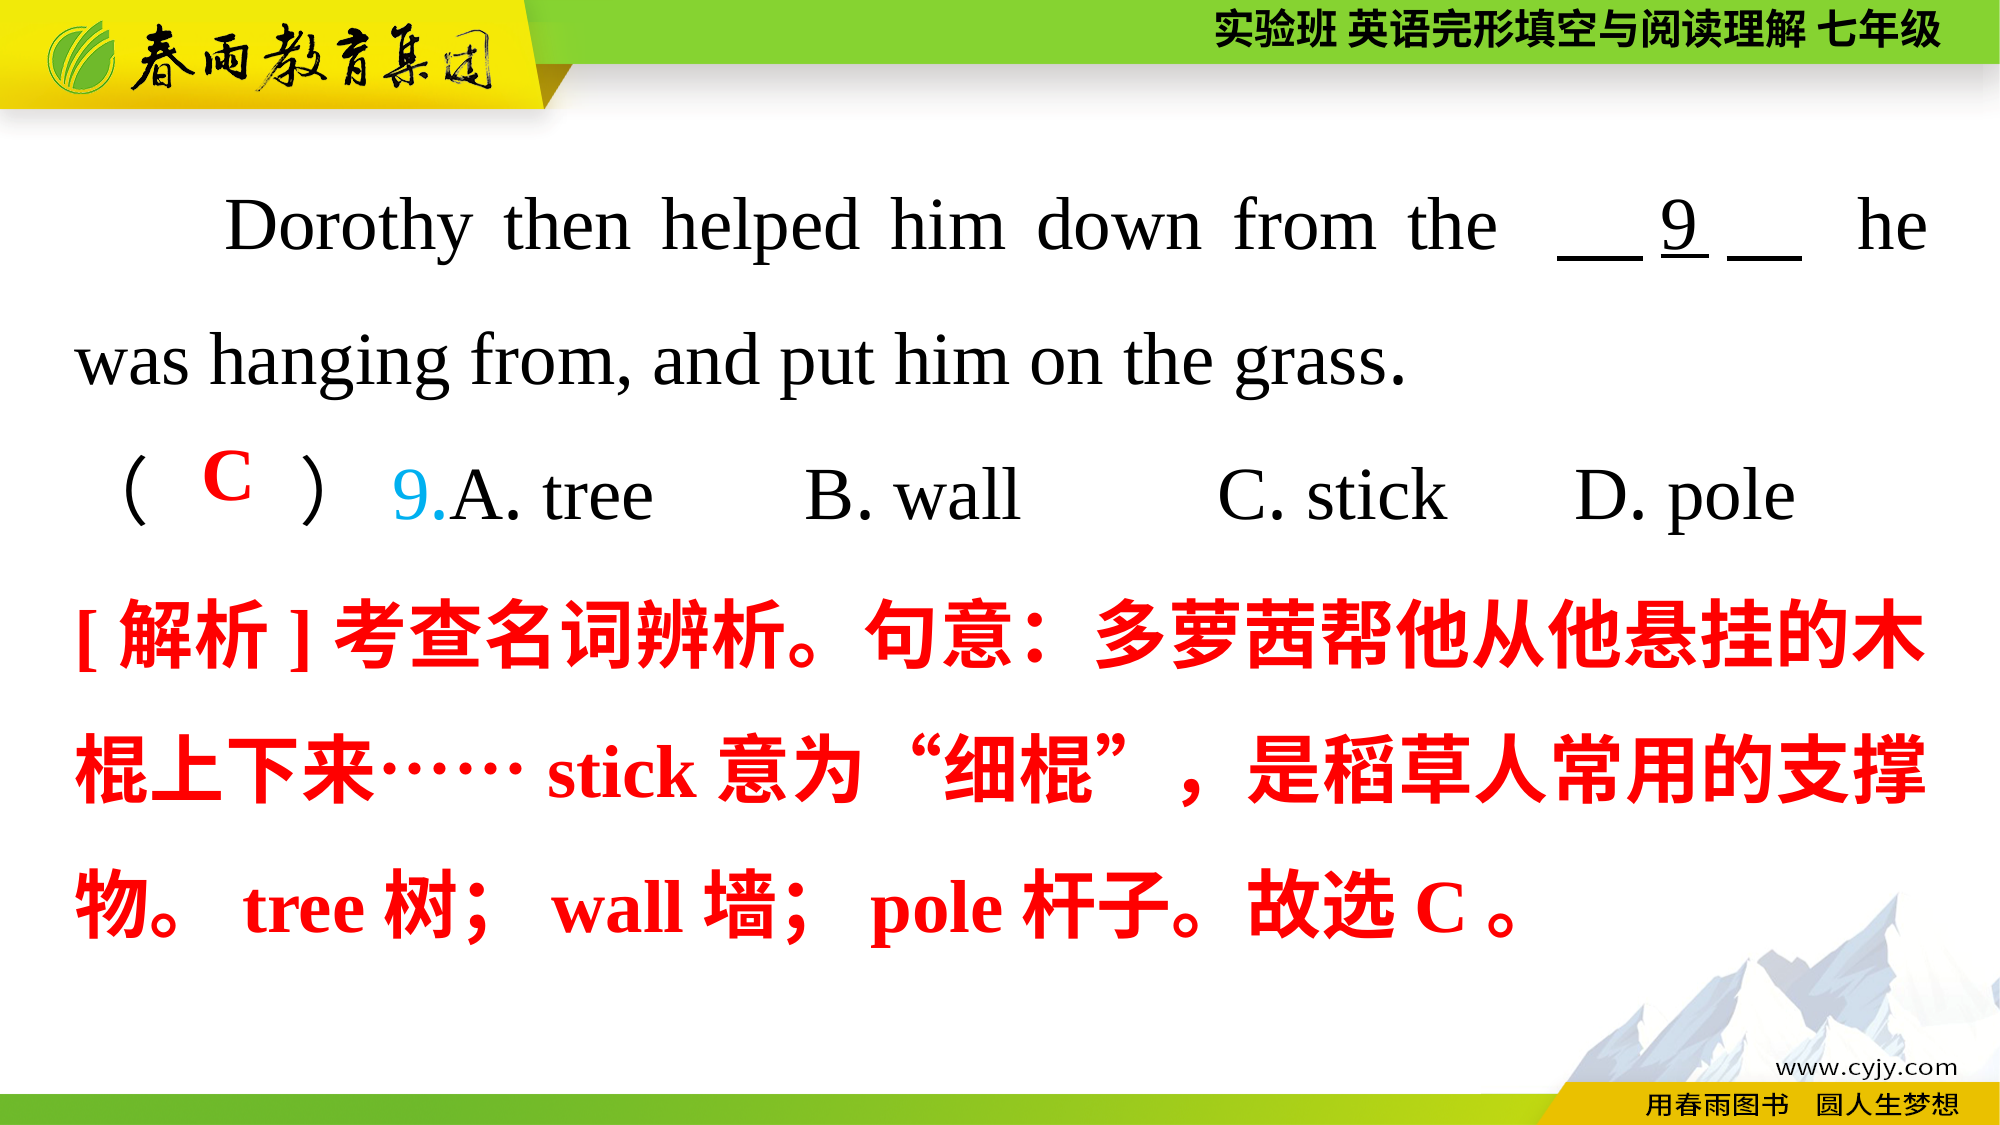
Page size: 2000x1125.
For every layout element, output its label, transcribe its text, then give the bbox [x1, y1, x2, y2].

picture [0, 0, 2000, 1125]
text_box C [186, 417, 271, 523]
list Dorothy then helped him down from the 9 he was hanging from, and put him on the grass. （ ）9.A. tree B. wall C. stick D. pole [59, 122, 1944, 534]
text_box [解析]考查名词辨析。句意：多萝茜帮他从他悬挂的木棍上下来……stick意为“细棍”，是稻草人常用的支撑物。tree树；wall墙；pole杆子。故选C。 [59, 534, 1944, 955]
